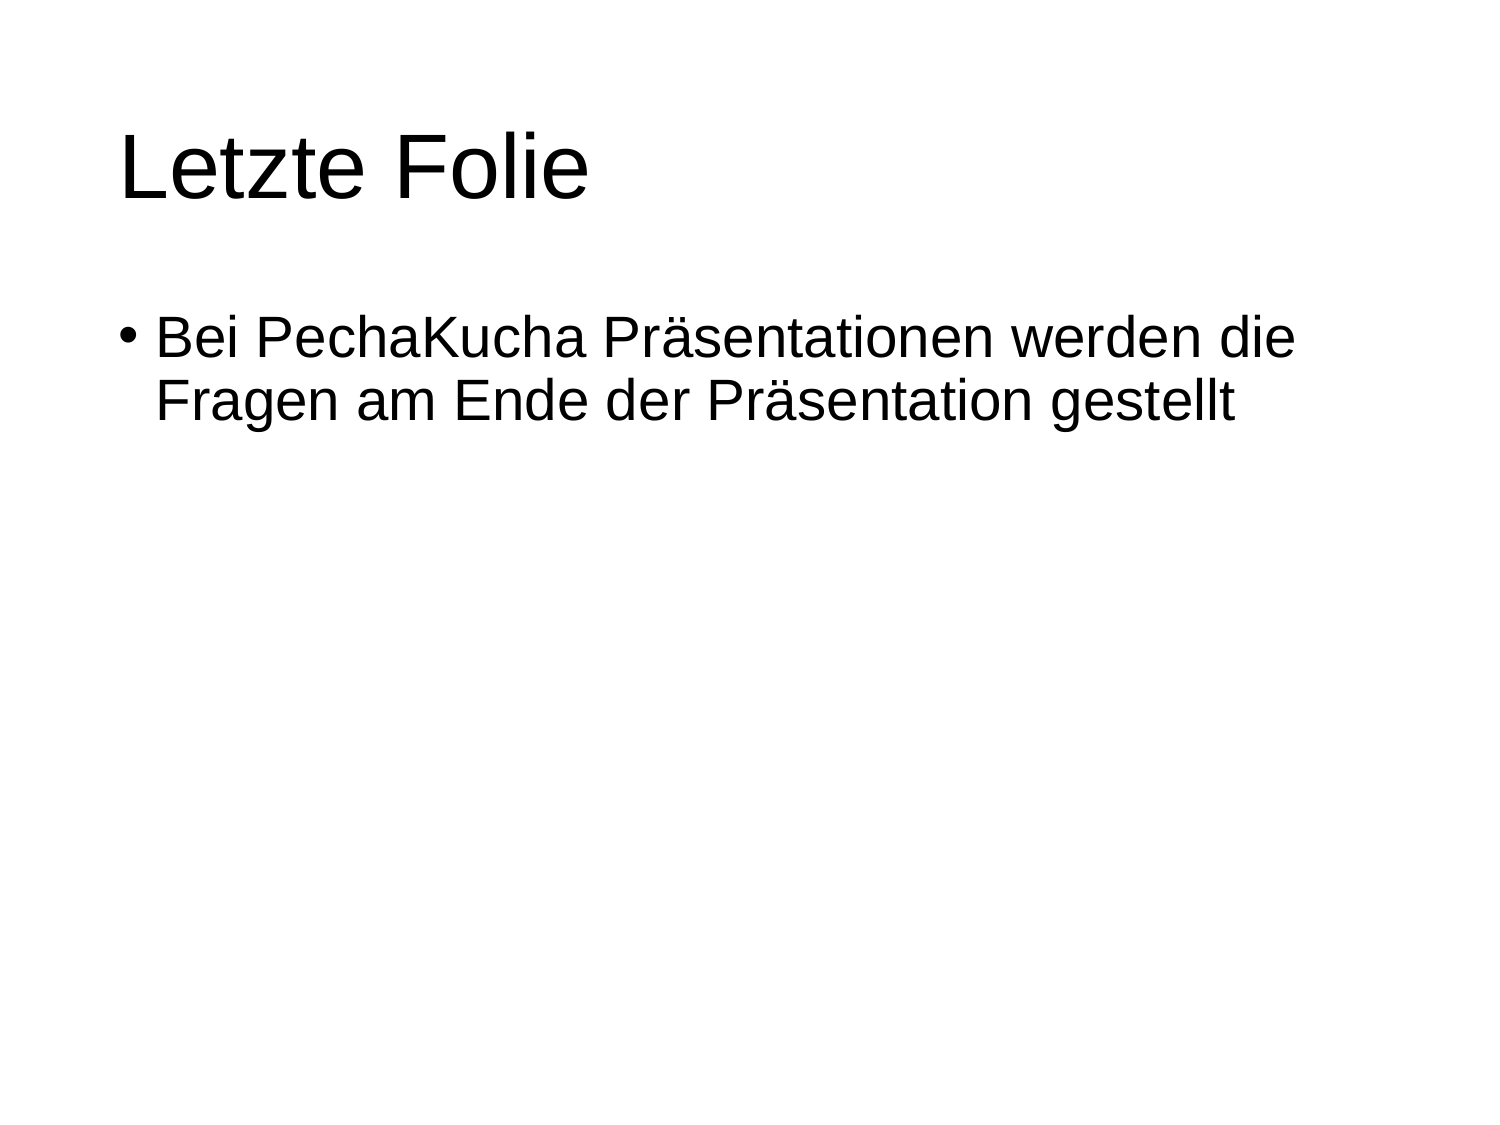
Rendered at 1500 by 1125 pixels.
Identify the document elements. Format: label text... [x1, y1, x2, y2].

title Letzte Folie [103, 59, 1397, 278]
list Bei PechaKucha Präsentationen werden die Fragen am Ende der Präsentation gestellt [103, 299, 1397, 1014]
